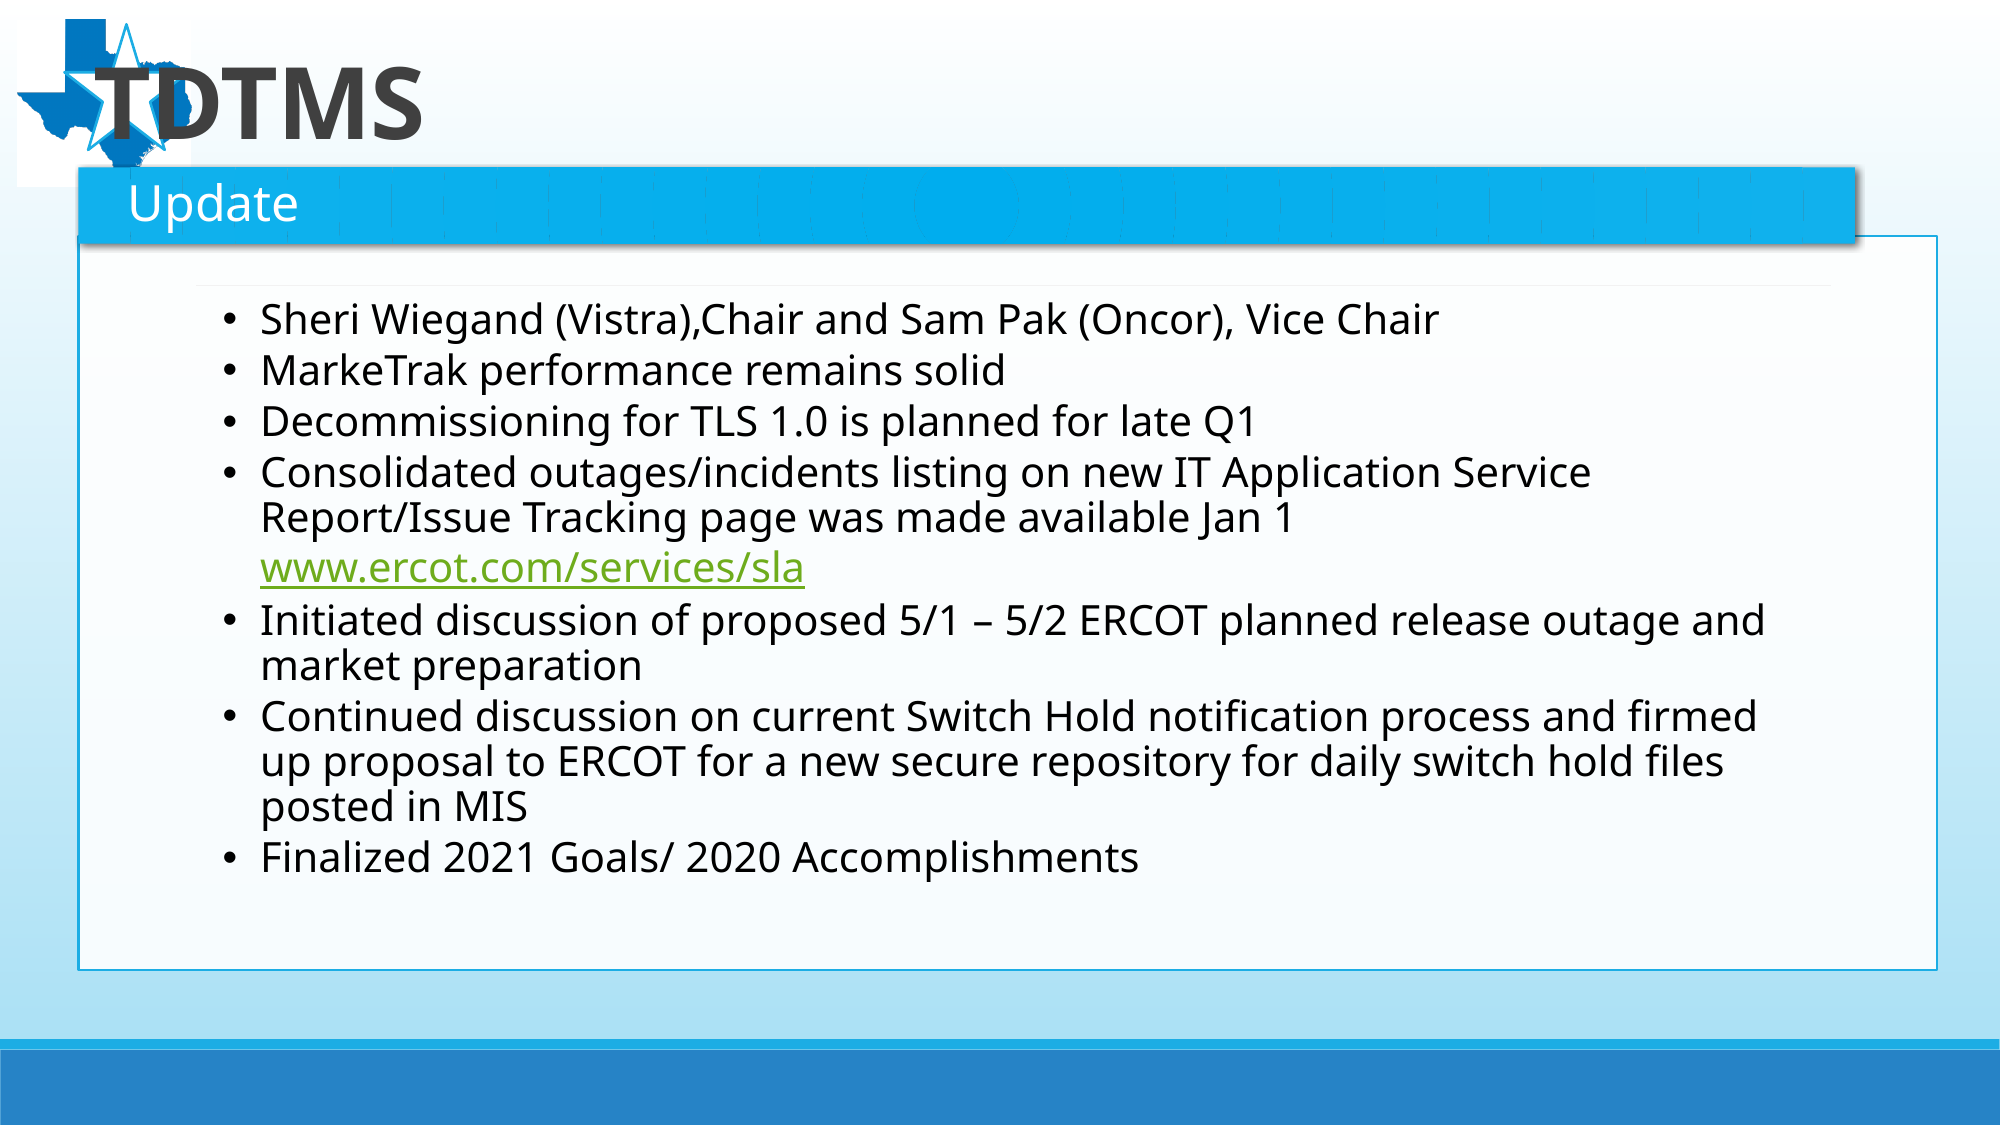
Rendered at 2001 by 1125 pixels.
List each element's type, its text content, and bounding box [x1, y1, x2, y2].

title TDTMS [199, 24, 1802, 163]
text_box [77, 166, 1938, 971]
picture [16, 19, 192, 188]
